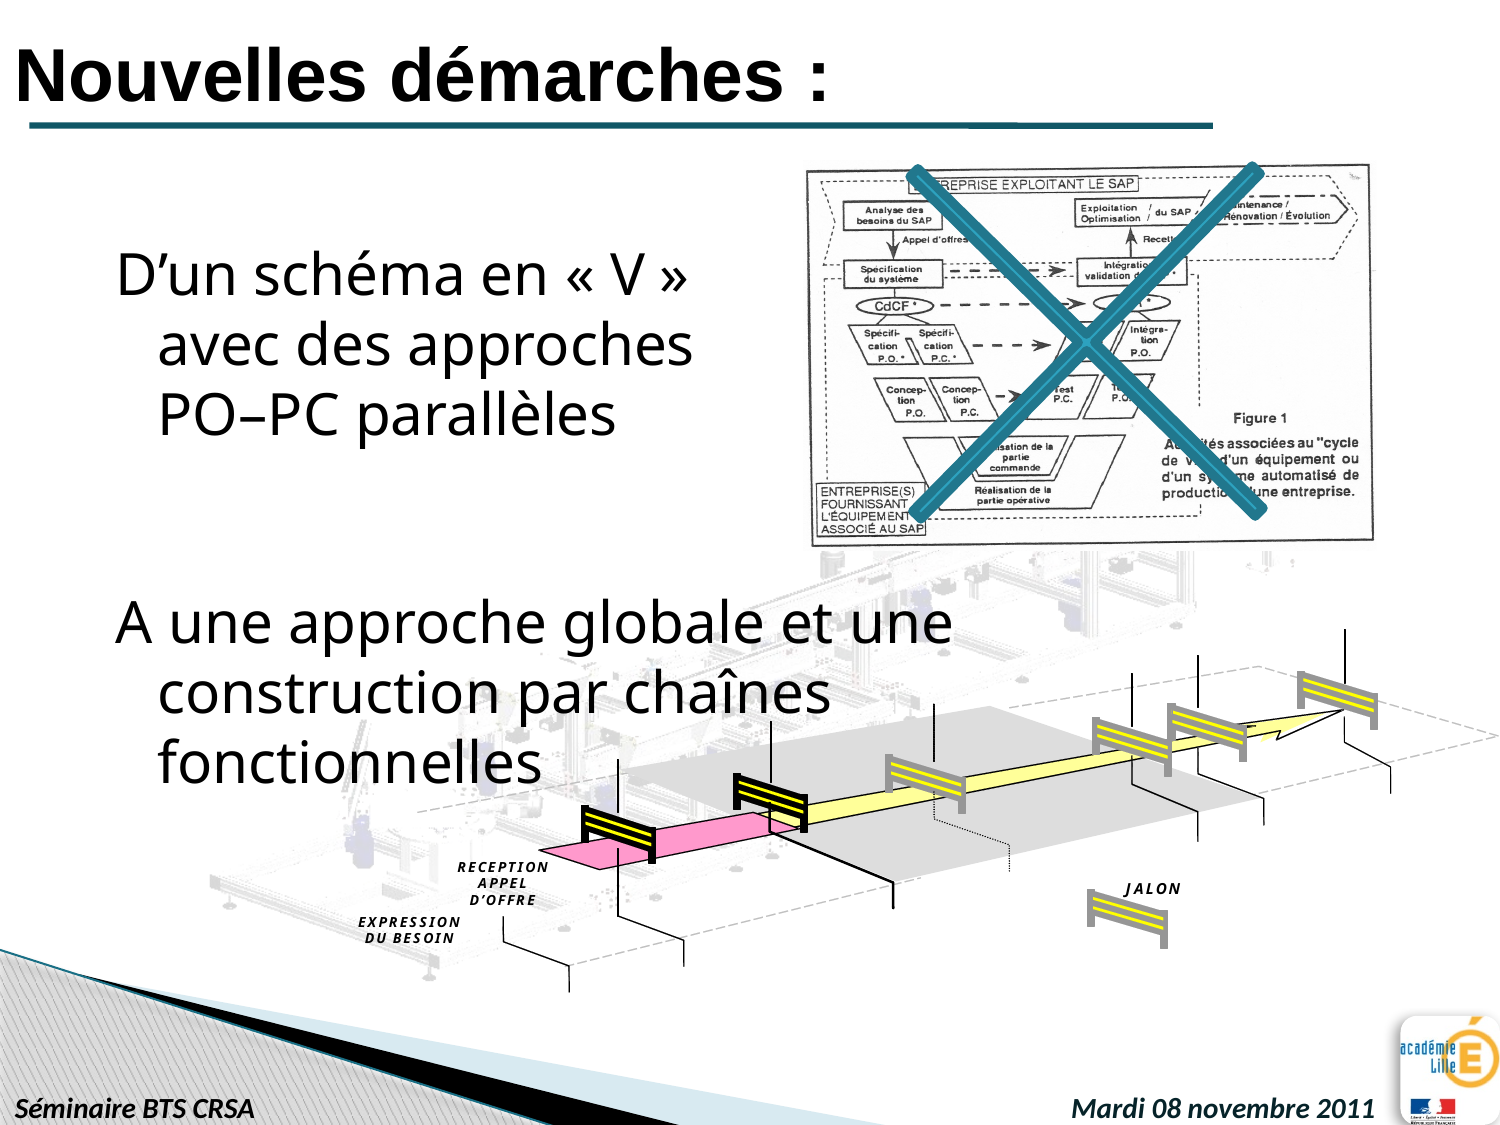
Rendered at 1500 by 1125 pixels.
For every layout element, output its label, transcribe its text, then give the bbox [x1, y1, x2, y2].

text_box Nouvelles démarches : [0, 19, 1471, 126]
picture [1400, 1058, 1500, 1125]
text_box Séminaire BTS CRSA Mardi 08 novembre 2011 [0, 1082, 1394, 1125]
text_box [82, 100, 1500, 1058]
